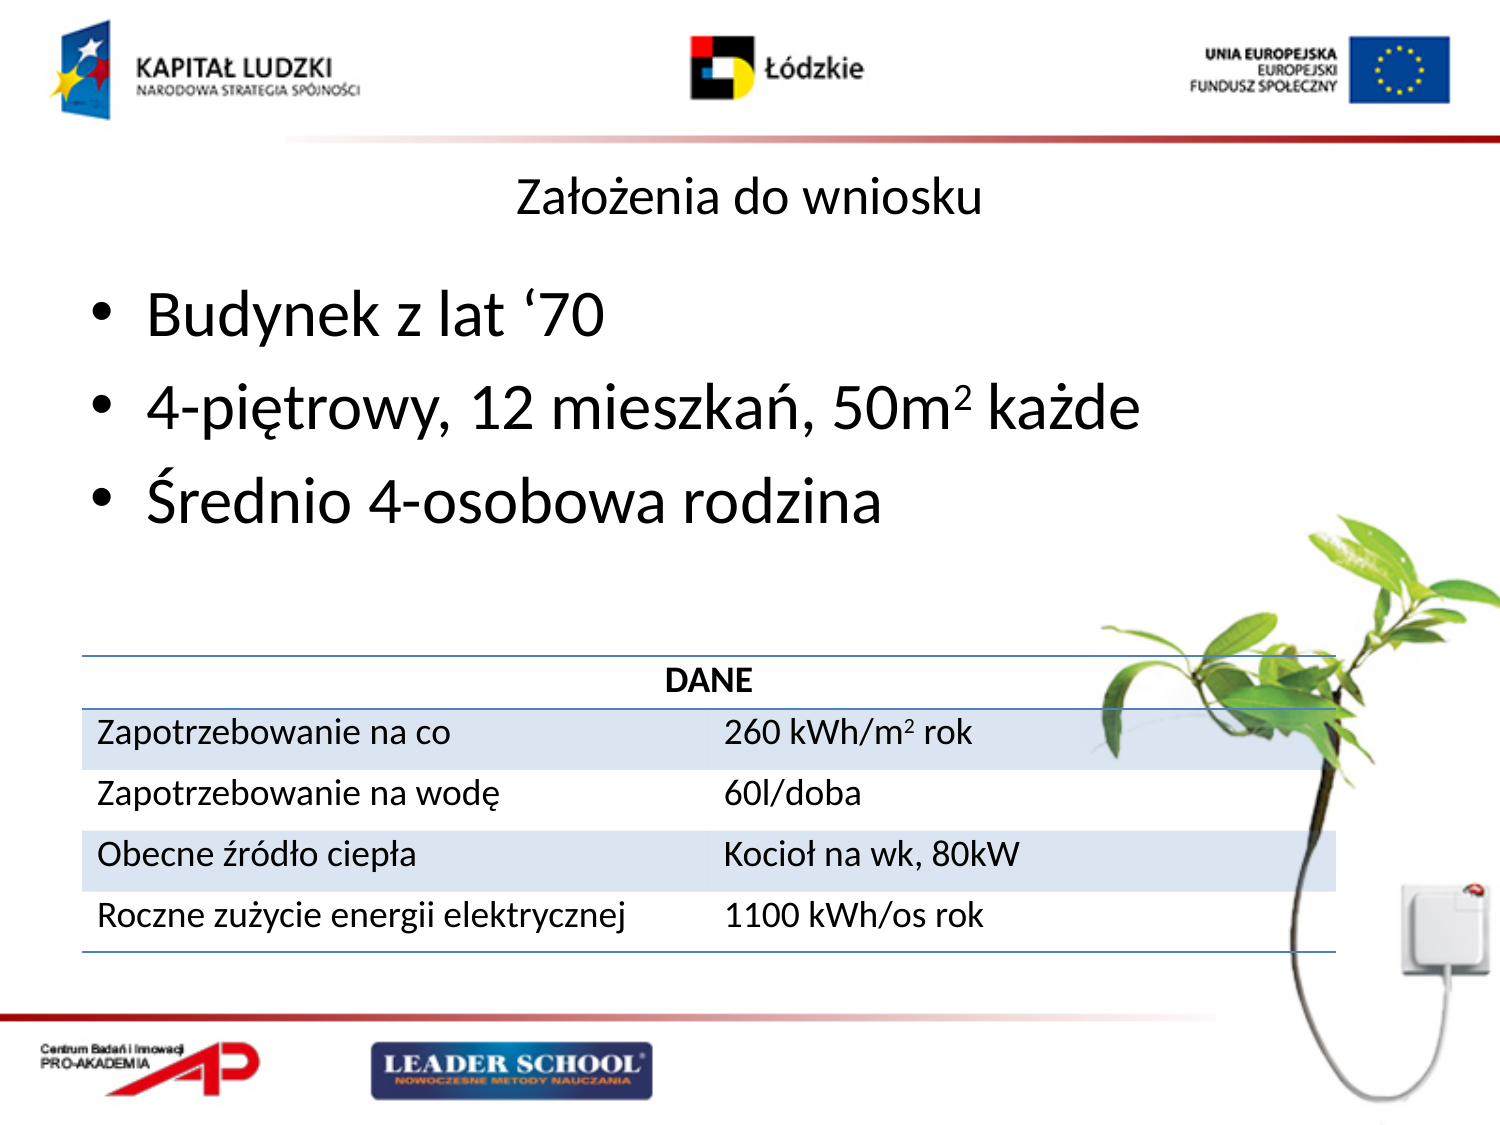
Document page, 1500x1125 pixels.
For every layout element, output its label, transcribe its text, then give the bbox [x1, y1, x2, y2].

table_cell Zapotrzebowanie na wodę [82, 770, 709, 831]
table_header DANE [82, 657, 1336, 708]
table_cell 1100 kWh/os rok [709, 892, 1336, 951]
table_cell 60l/doba [709, 770, 1336, 831]
picture [0, 0, 1500, 1125]
table_cell Obecne źródło ciepła [82, 831, 709, 892]
table_cell 260 kWh/m2 rok [709, 710, 1336, 770]
table_cell Kocioł na wk, 80kW [709, 831, 1336, 892]
title Założenia do wniosku [75, 152, 1425, 233]
table_cell Zapotrzebowanie na co [82, 710, 709, 770]
table_cell Roczne zużycie energii elektrycznej [82, 892, 709, 951]
list Budynek z lat ‘70 4-piętrowy, 12 mieszkań, 50m2 każde Średnio 4-osobowa rodzina [75, 262, 1425, 1005]
